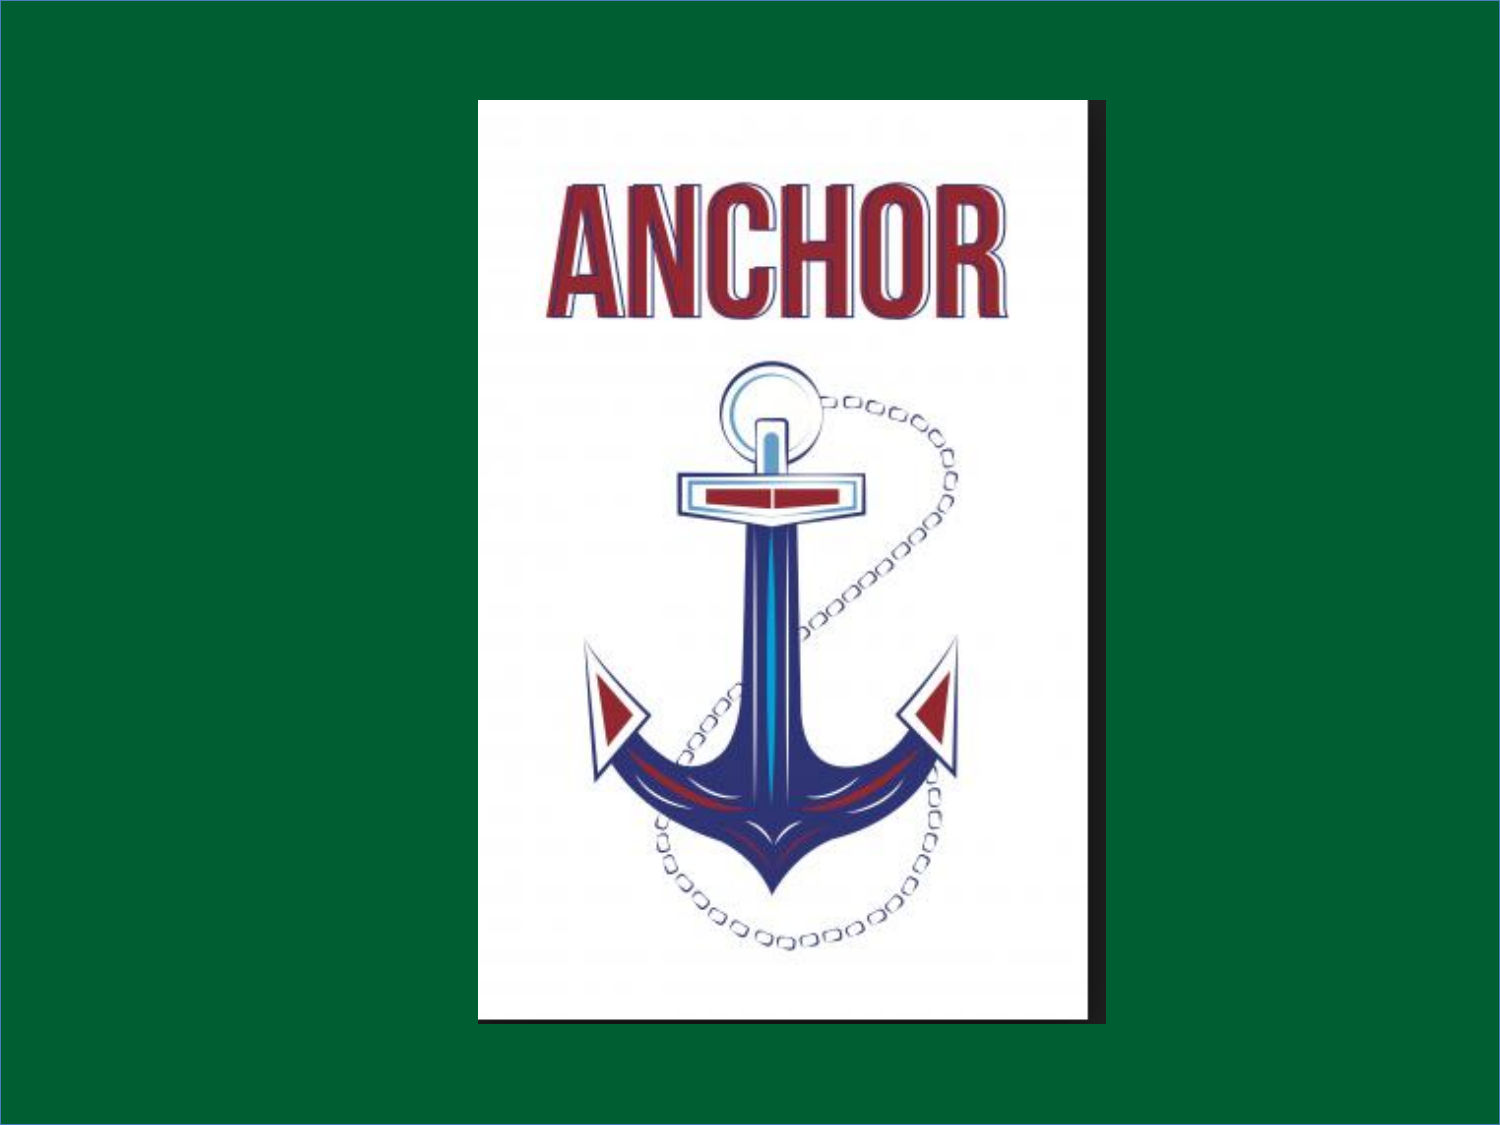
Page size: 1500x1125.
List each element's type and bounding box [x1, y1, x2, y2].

text_box [0, 0, 1500, 1125]
picture [478, 100, 1106, 1025]
